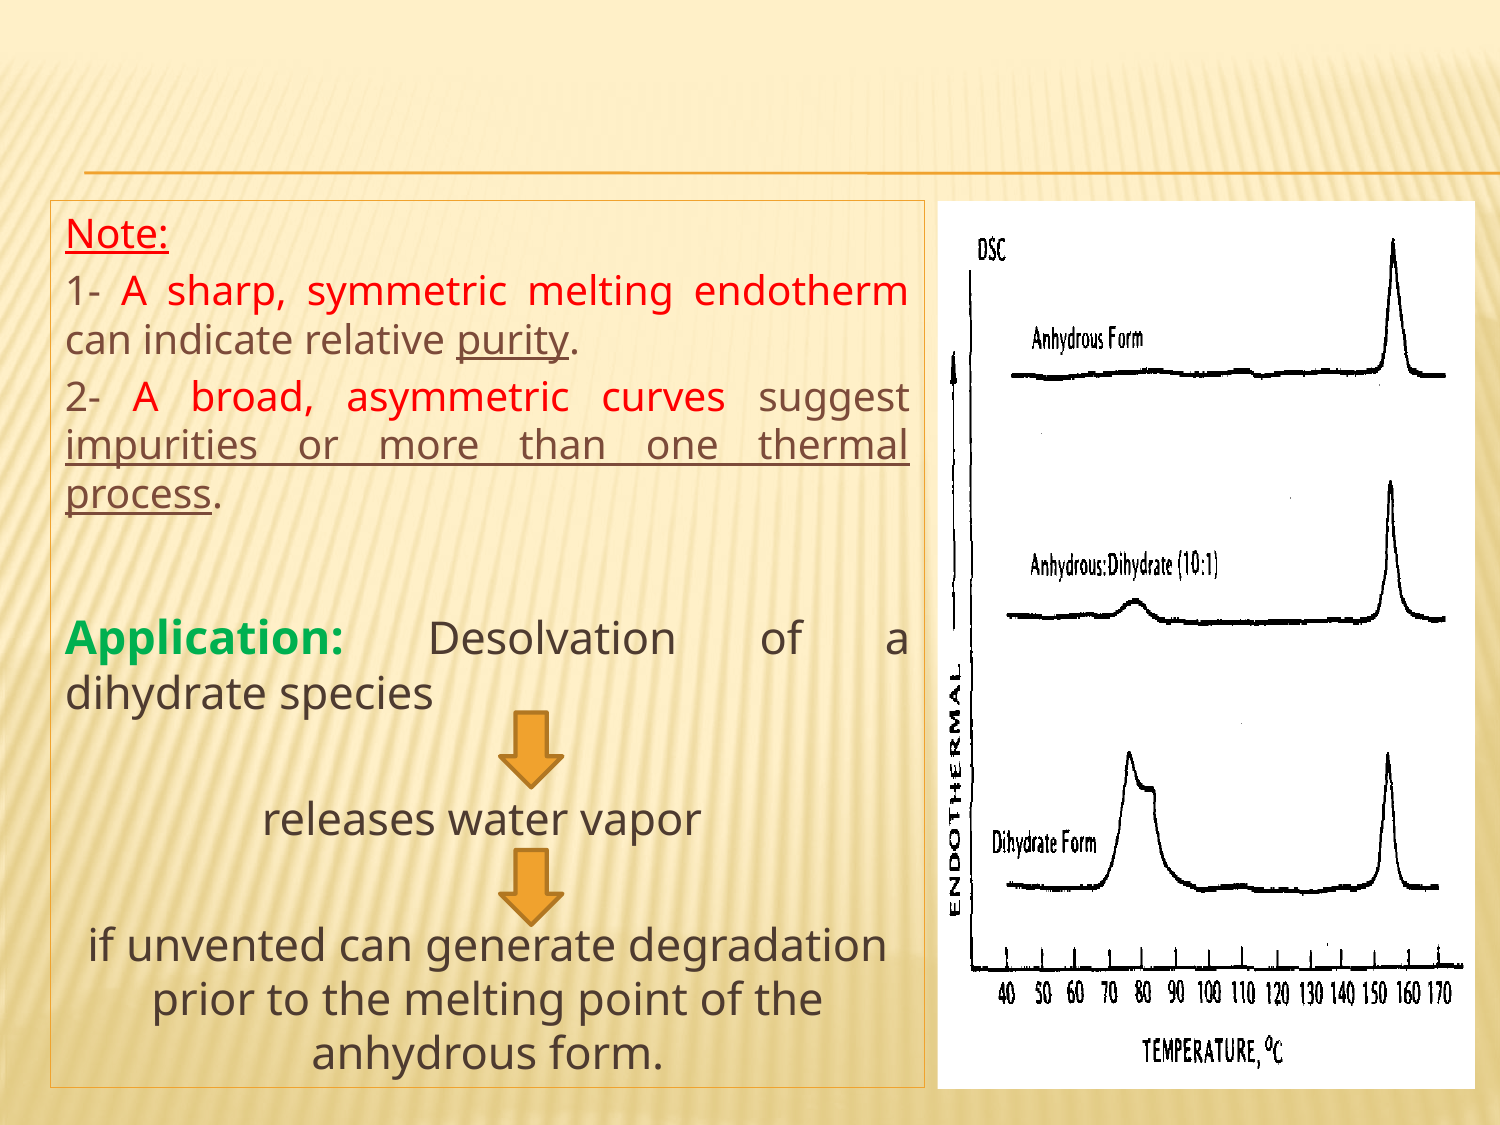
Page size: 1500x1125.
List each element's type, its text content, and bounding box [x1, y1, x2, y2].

text_box [498, 847, 565, 928]
text_box [498, 710, 565, 790]
list Note: 1- A sharp, symmetric melting endotherm can indicate relative purity. 2- A broad, asymmetric curves suggest impurities or more than one thermal process. Application: Desolvation of a dihydrate species releases water vapor if unvented can generate degradation prior to the melting point of the anhydrous form. [50, 200, 925, 1088]
picture [937, 200, 1476, 1089]
